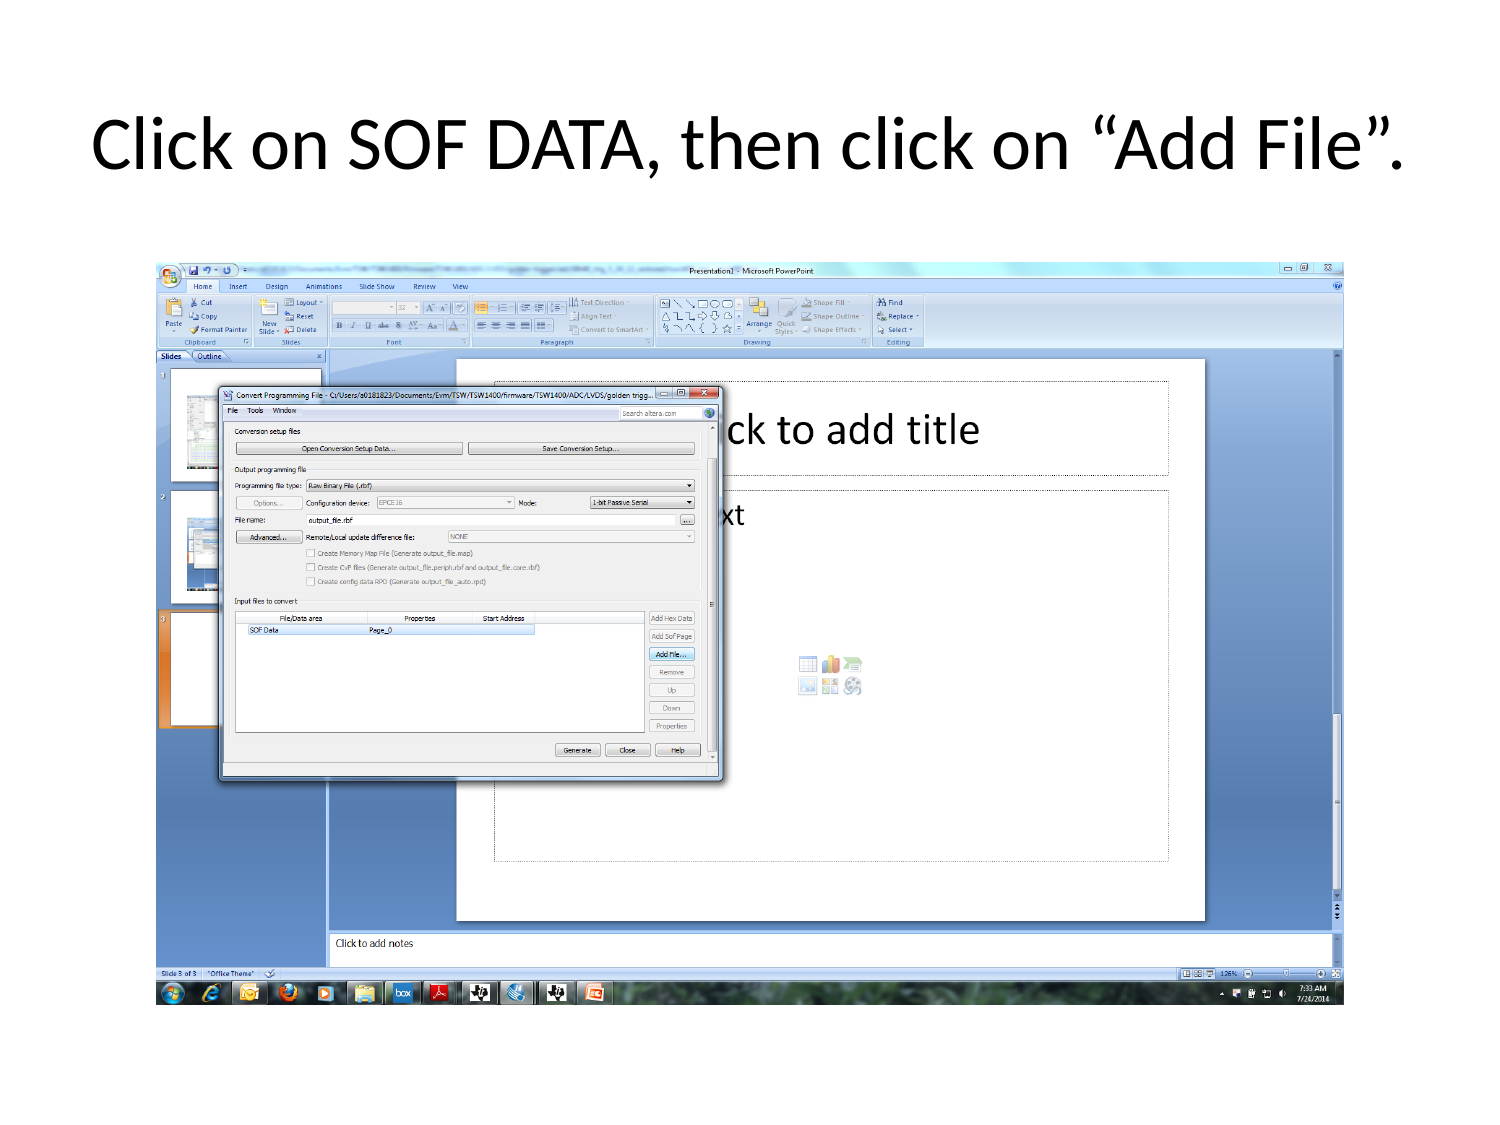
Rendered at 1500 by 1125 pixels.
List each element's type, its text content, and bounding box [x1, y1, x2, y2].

title Click on SOF DATA, then click on “Add File”. [75, 45, 1425, 233]
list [155, 262, 1345, 1006]
